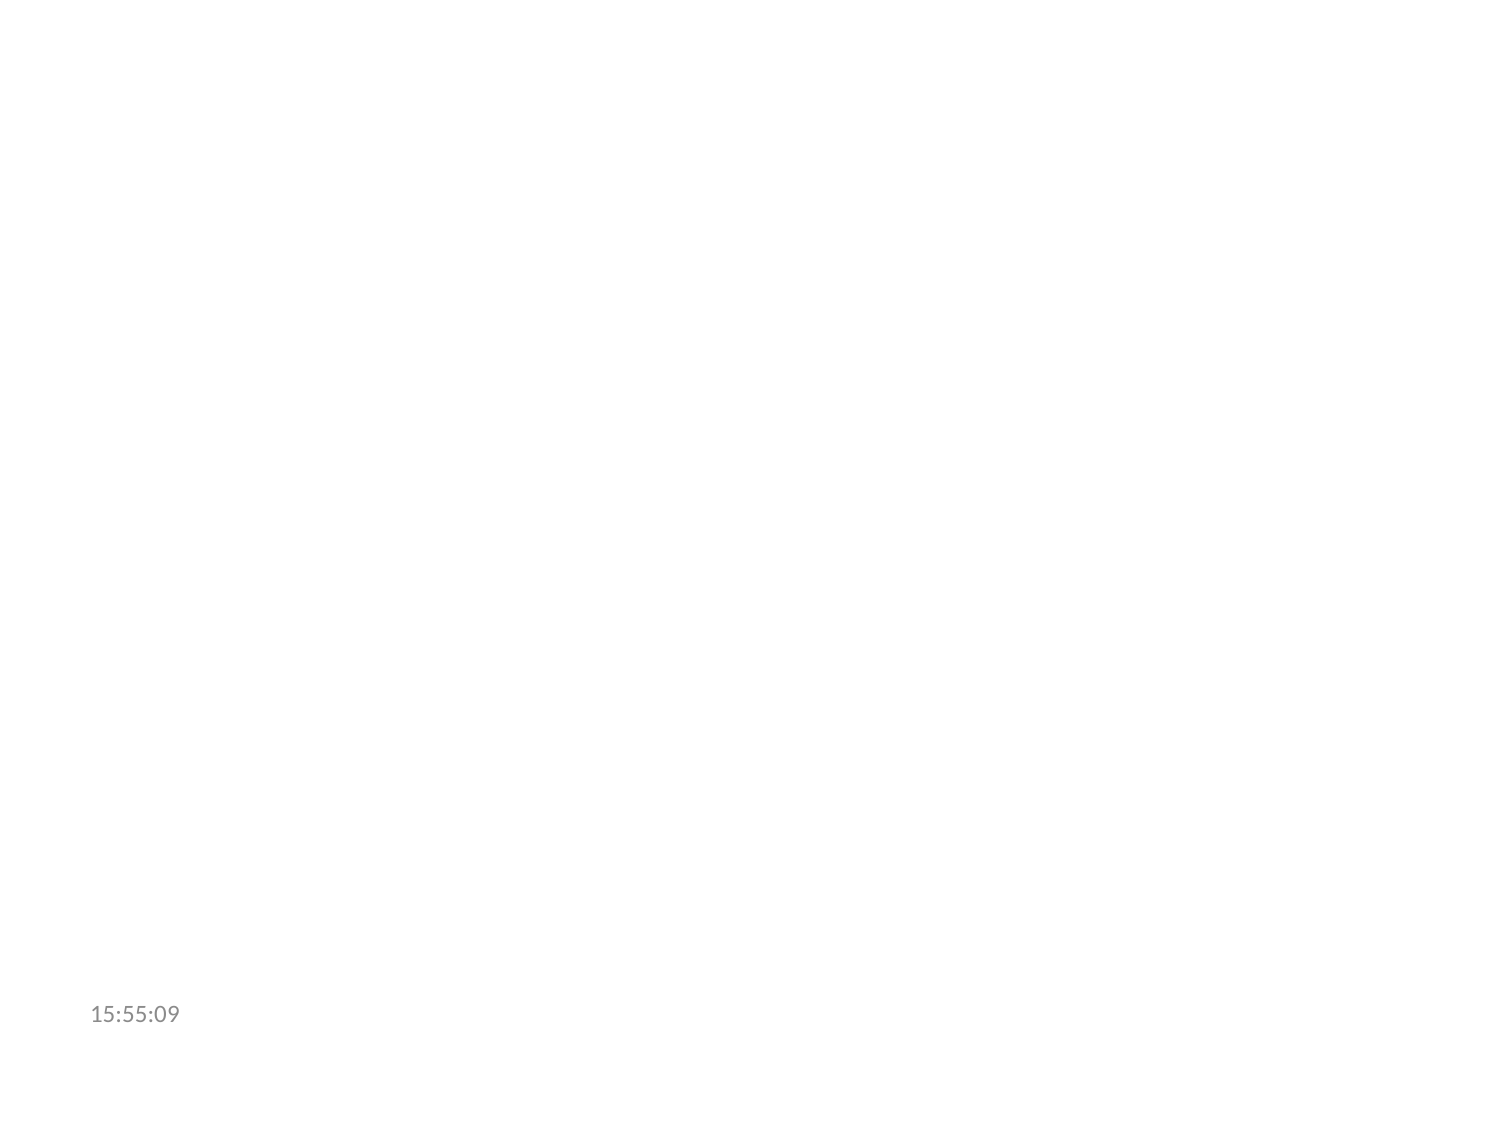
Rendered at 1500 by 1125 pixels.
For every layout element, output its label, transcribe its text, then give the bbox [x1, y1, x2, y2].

text_box 15:35:09 [75, 982, 425, 1043]
